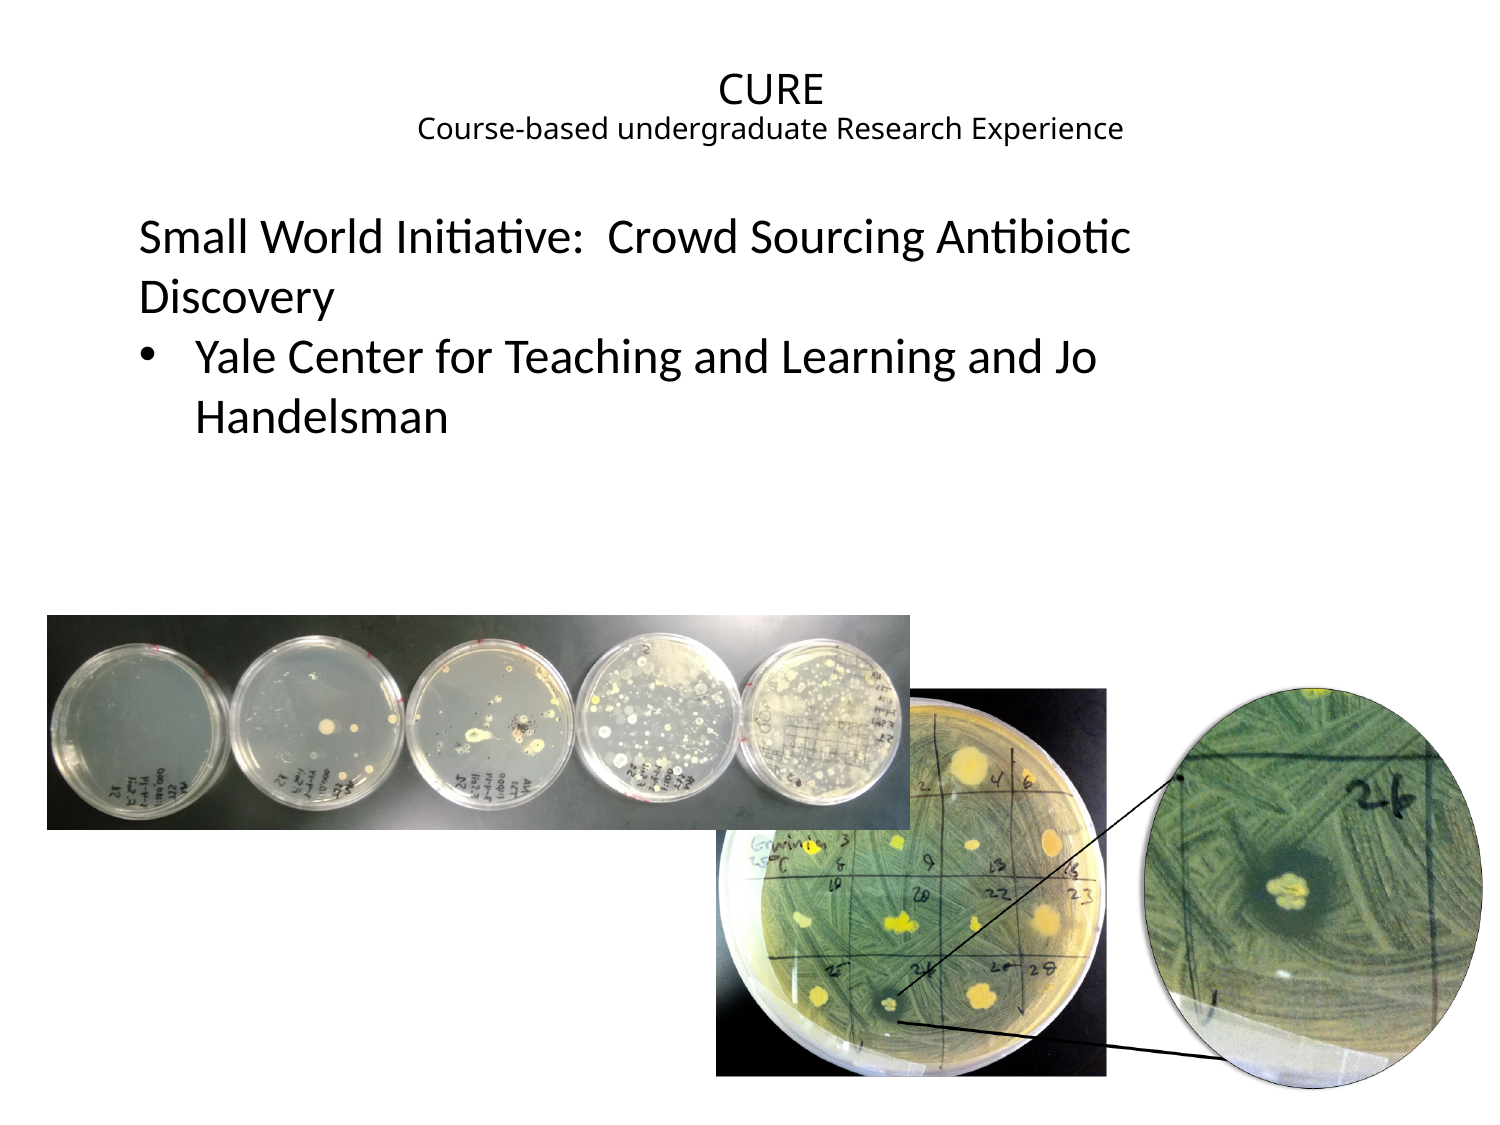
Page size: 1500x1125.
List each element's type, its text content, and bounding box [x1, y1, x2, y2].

title CURE Course-based undergraduate Research Experience [124, 59, 1418, 222]
text_box Small World Initiative: Crowd Sourcing Antibiotic Discovery Yale Center for Teaching and Learning and Jo Handelsman [124, 196, 1223, 451]
picture [47, 615, 1484, 1095]
